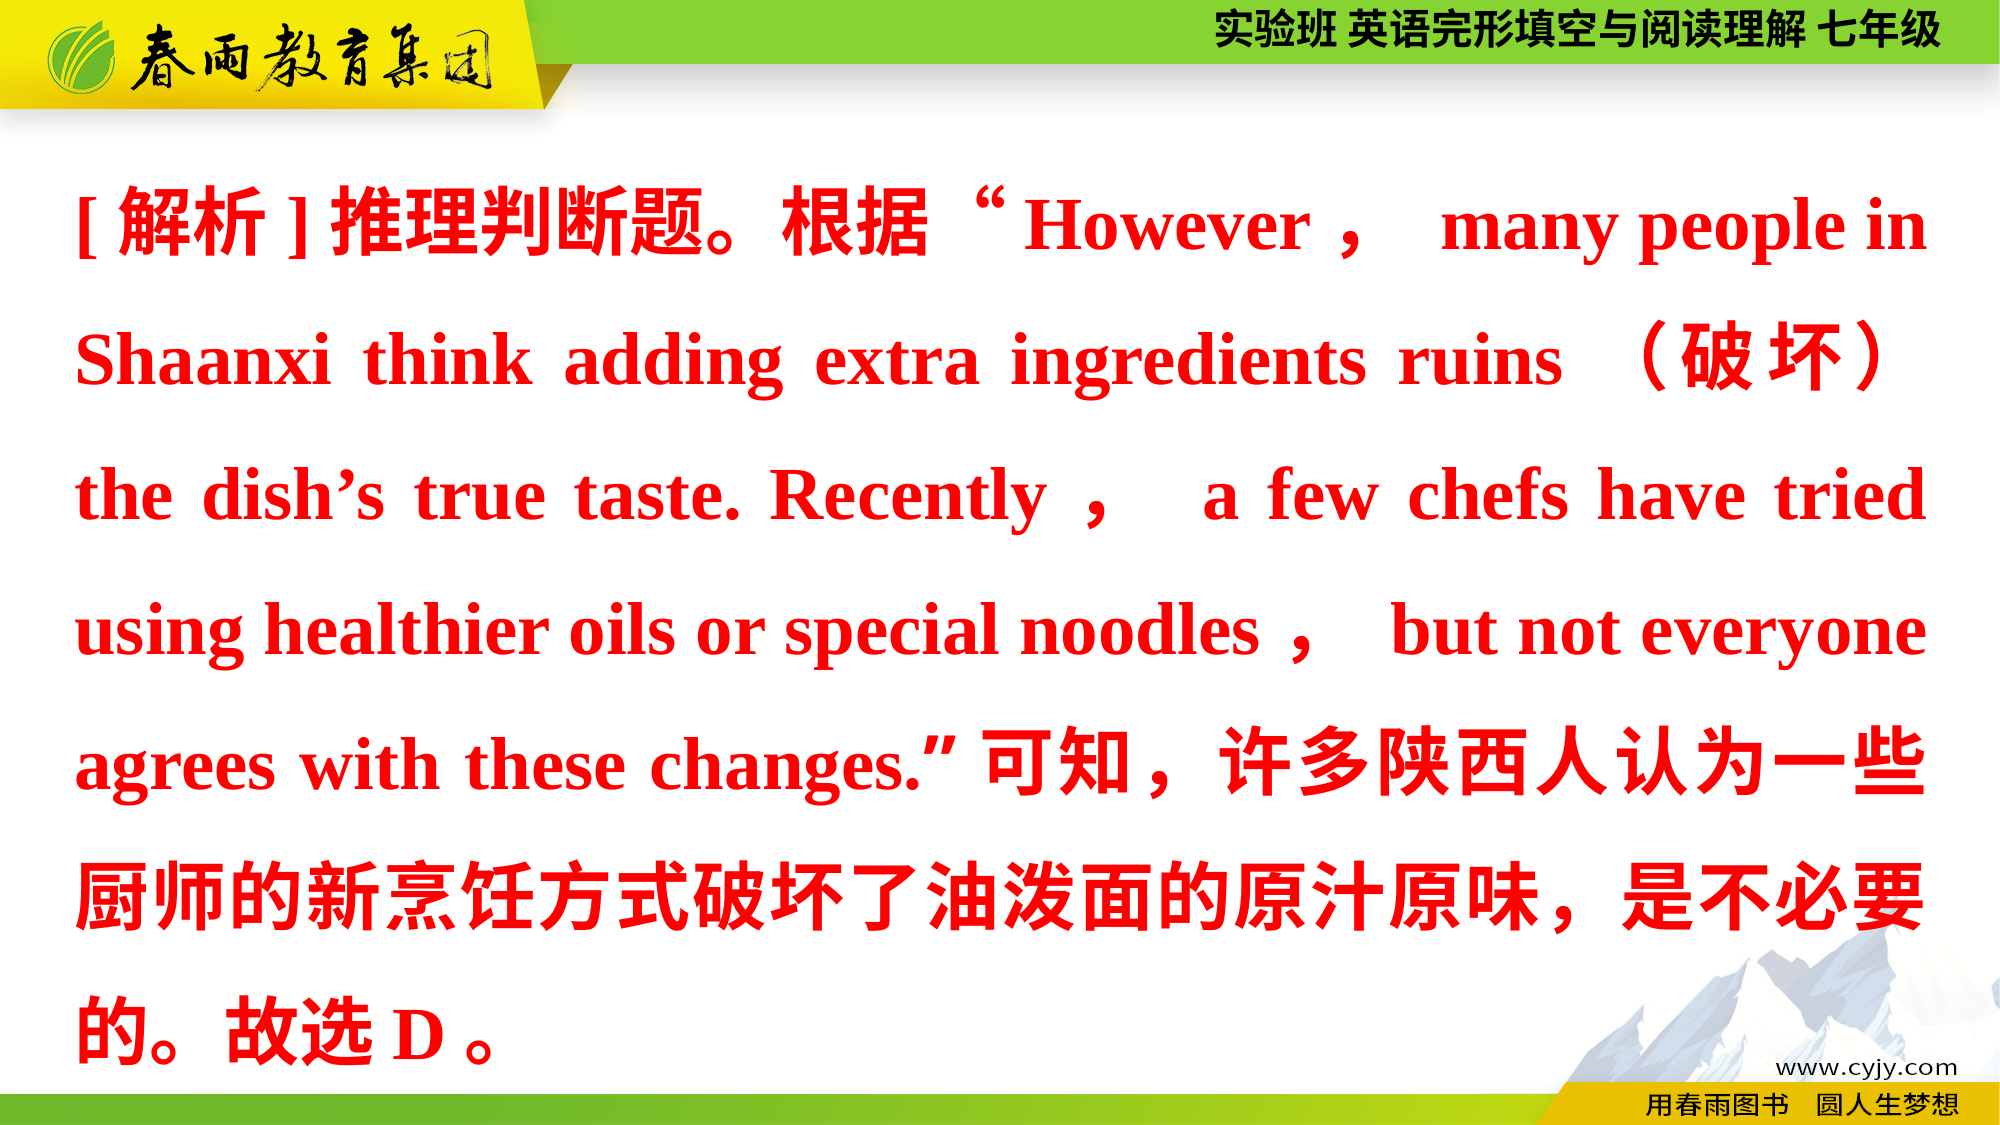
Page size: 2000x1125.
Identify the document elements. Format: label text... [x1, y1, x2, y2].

list [解析]推理判断题。根据“However， many people in Shaanxi think adding extra ingredients ruins（破坏） the dish’s true taste. Recently， a few chefs have tried using healthier oils or special noodles， but not everyone agrees with these changes.”可知，许多陕西人认为一些厨师的新烹饪方式破坏了油泼面的原汁原味，是不必要的。故选D。 [59, 122, 1944, 1075]
picture [0, 0, 2000, 1125]
